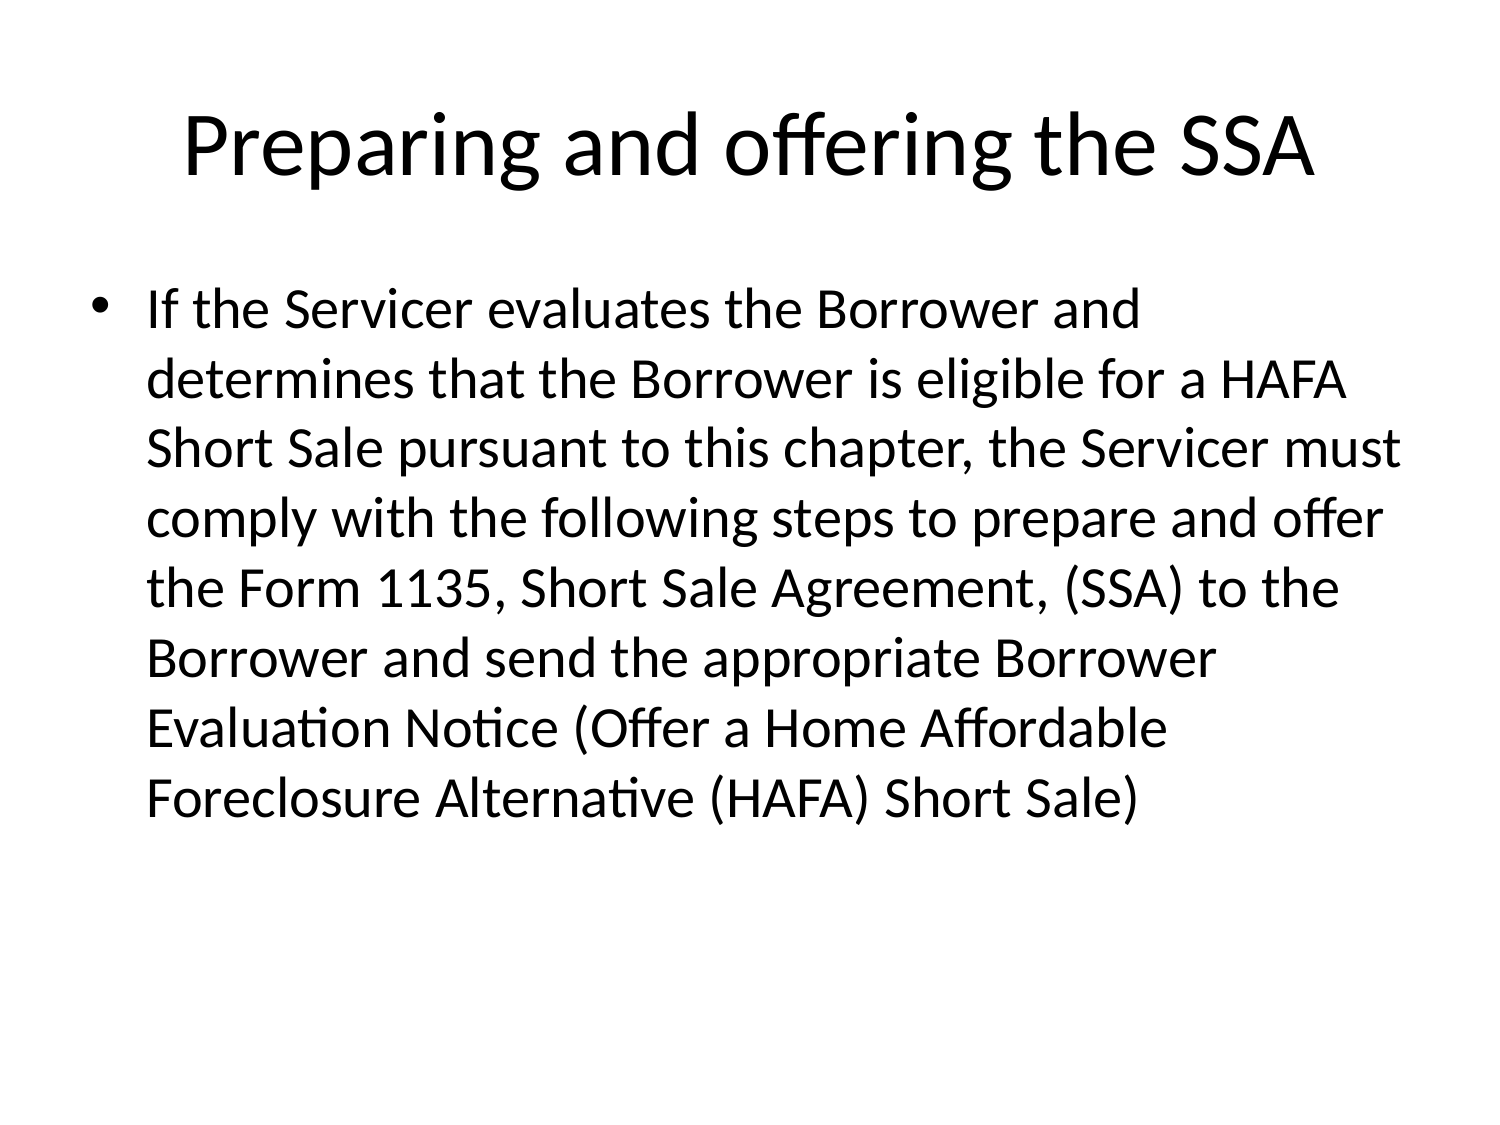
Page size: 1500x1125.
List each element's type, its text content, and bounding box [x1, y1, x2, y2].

list If the Servicer evaluates the Borrower and determines that the Borrower is eligible for a HAFA Short Sale pursuant to this chapter, the Servicer must comply with the following steps to prepare and offer the Form 1135, Short Sale Agreement, (SSA) to the Borrower and send the appropriate Borrower Evaluation Notice (Offer a Home Affordable Foreclosure Alternative (HAFA) Short Sale) [75, 262, 1425, 1005]
title Preparing and offering the SSA [75, 45, 1425, 233]
